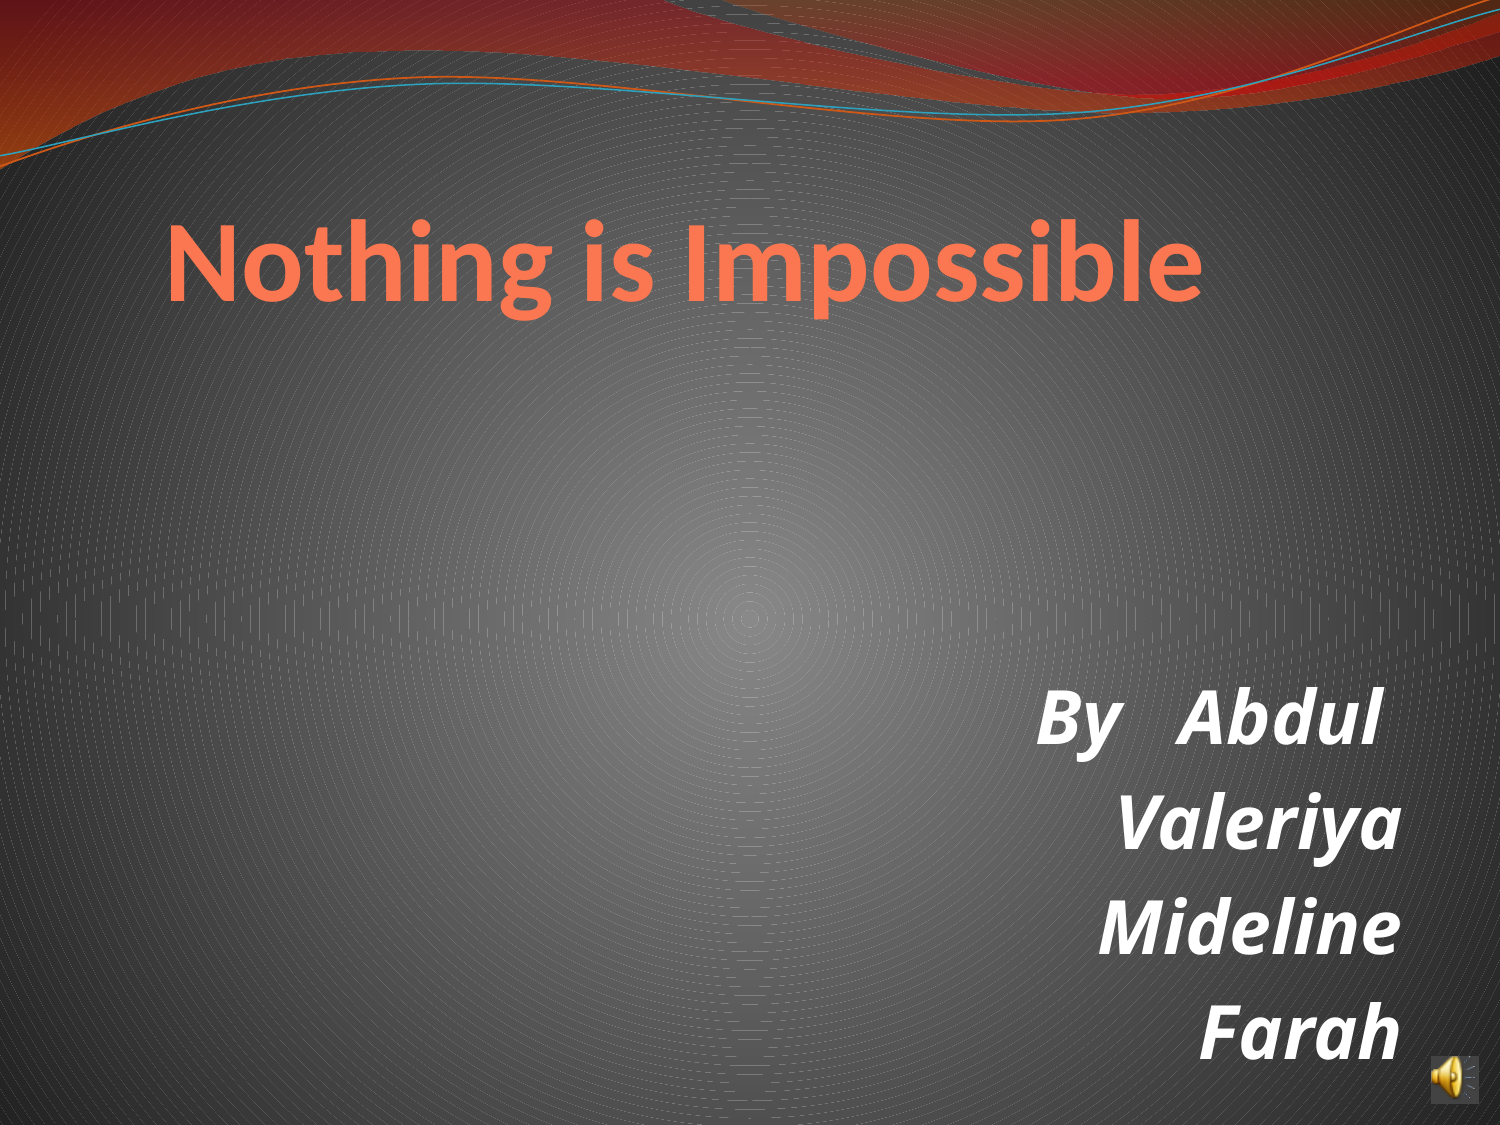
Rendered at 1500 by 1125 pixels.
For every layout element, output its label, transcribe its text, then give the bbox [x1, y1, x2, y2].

title Nothing is Impossible [50, 75, 1263, 325]
picture [1429, 1054, 1481, 1106]
subtitle By Abdul Valeriya Mideline Farah [0, 662, 1414, 1125]
